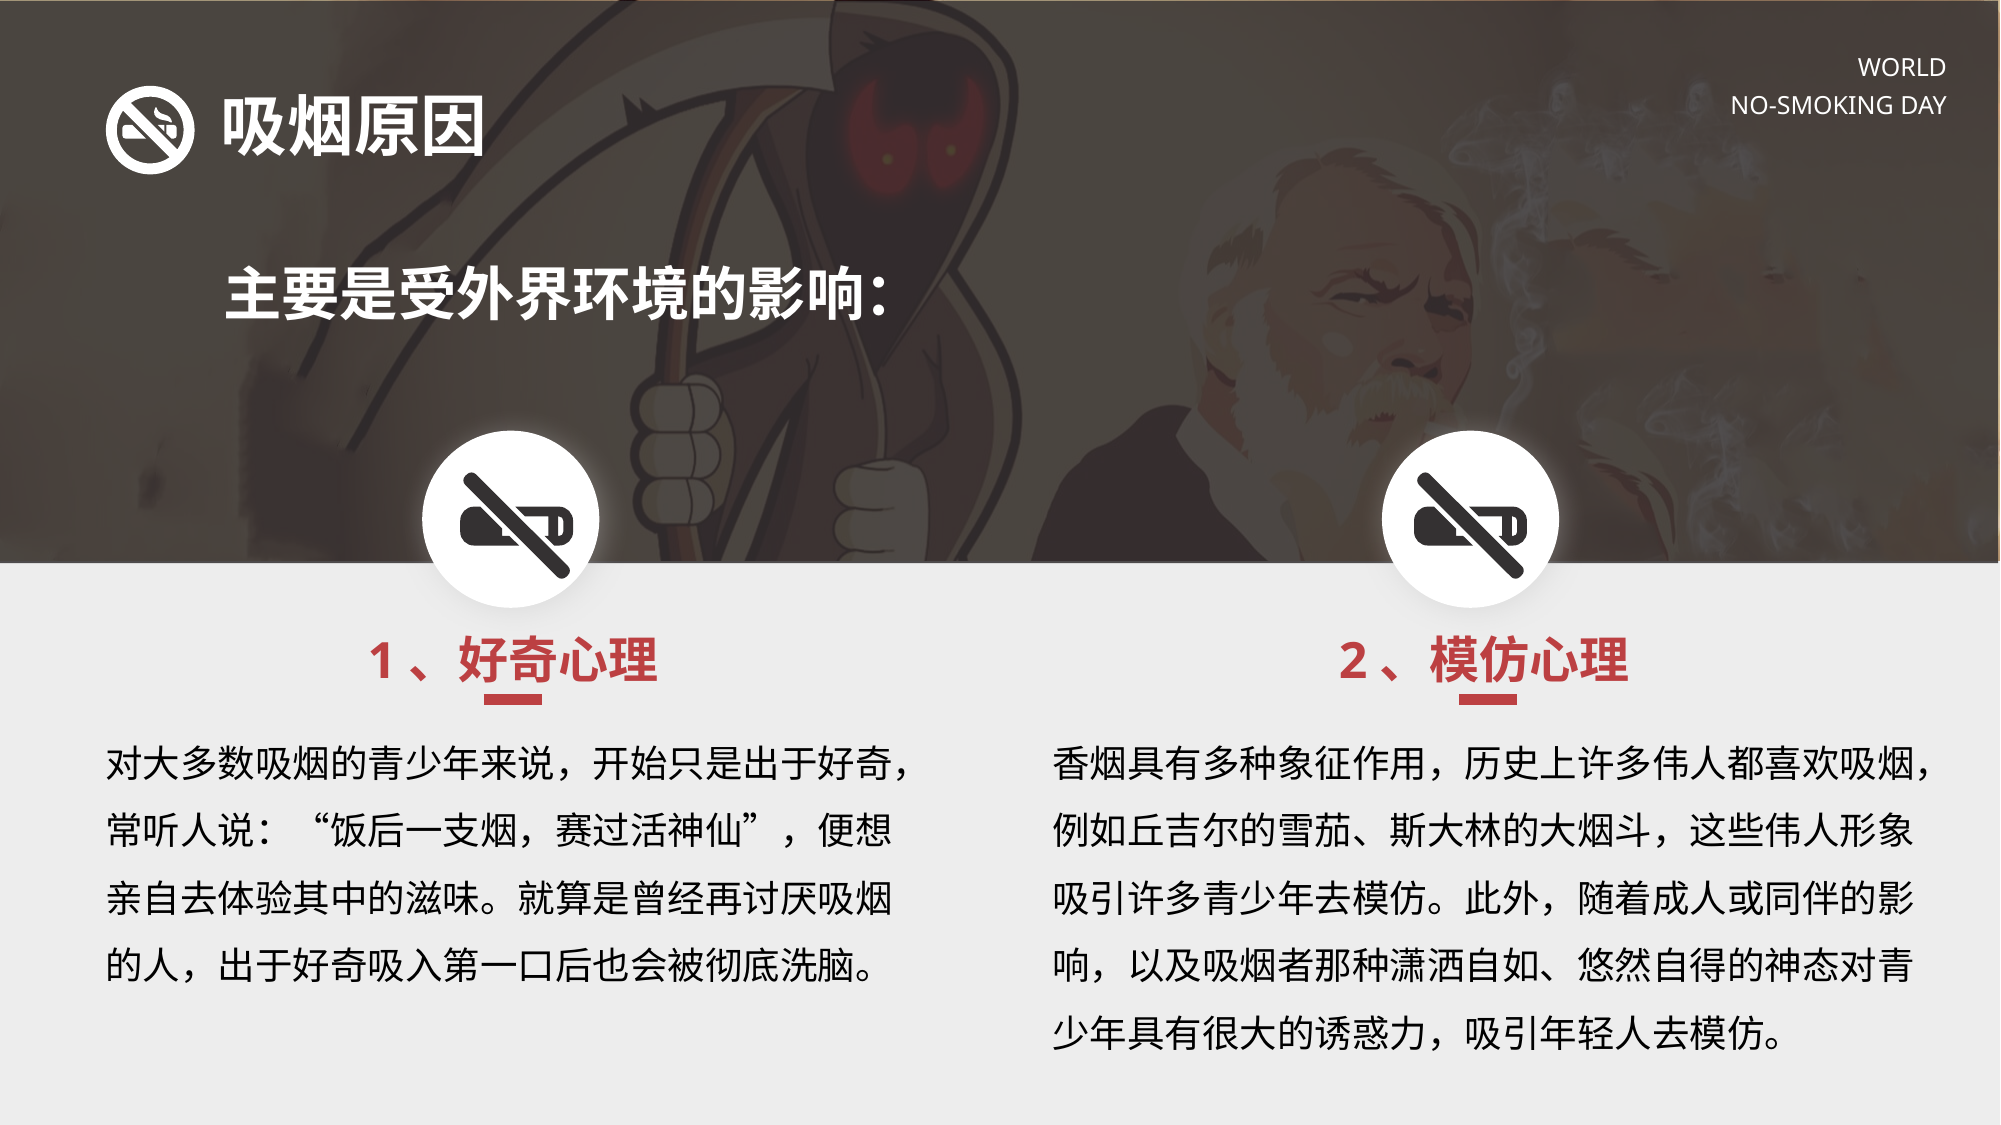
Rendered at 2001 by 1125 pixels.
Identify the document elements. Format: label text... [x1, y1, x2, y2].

text_box 对大多数吸烟的青少年来说，开始只是出于好奇，常听人说：“饭后一支烟，赛过活神仙”，便想亲自去体验其中的滋味。就算是曾经再讨厌吸烟的人，出于好奇吸入第一口后也会被彻底洗脑。 [90, 709, 913, 995]
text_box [105, 76, 505, 175]
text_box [355, 430, 670, 700]
text_box 香烟具有多种象征作用，历史上许多伟人都喜欢吸烟，例如丘吉尔的雪茄、斯大林的大烟斗，这些伟人形象吸引许多青少年去模仿。此外，随着成人或同伴的影响，以及吸烟者那种潇洒自如、悠然自得的神态对青少年具有很大的诱惑力，吸引年轻人去模仿。 [1037, 709, 1941, 1063]
picture [0, 0, 2000, 561]
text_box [1327, 430, 1641, 700]
